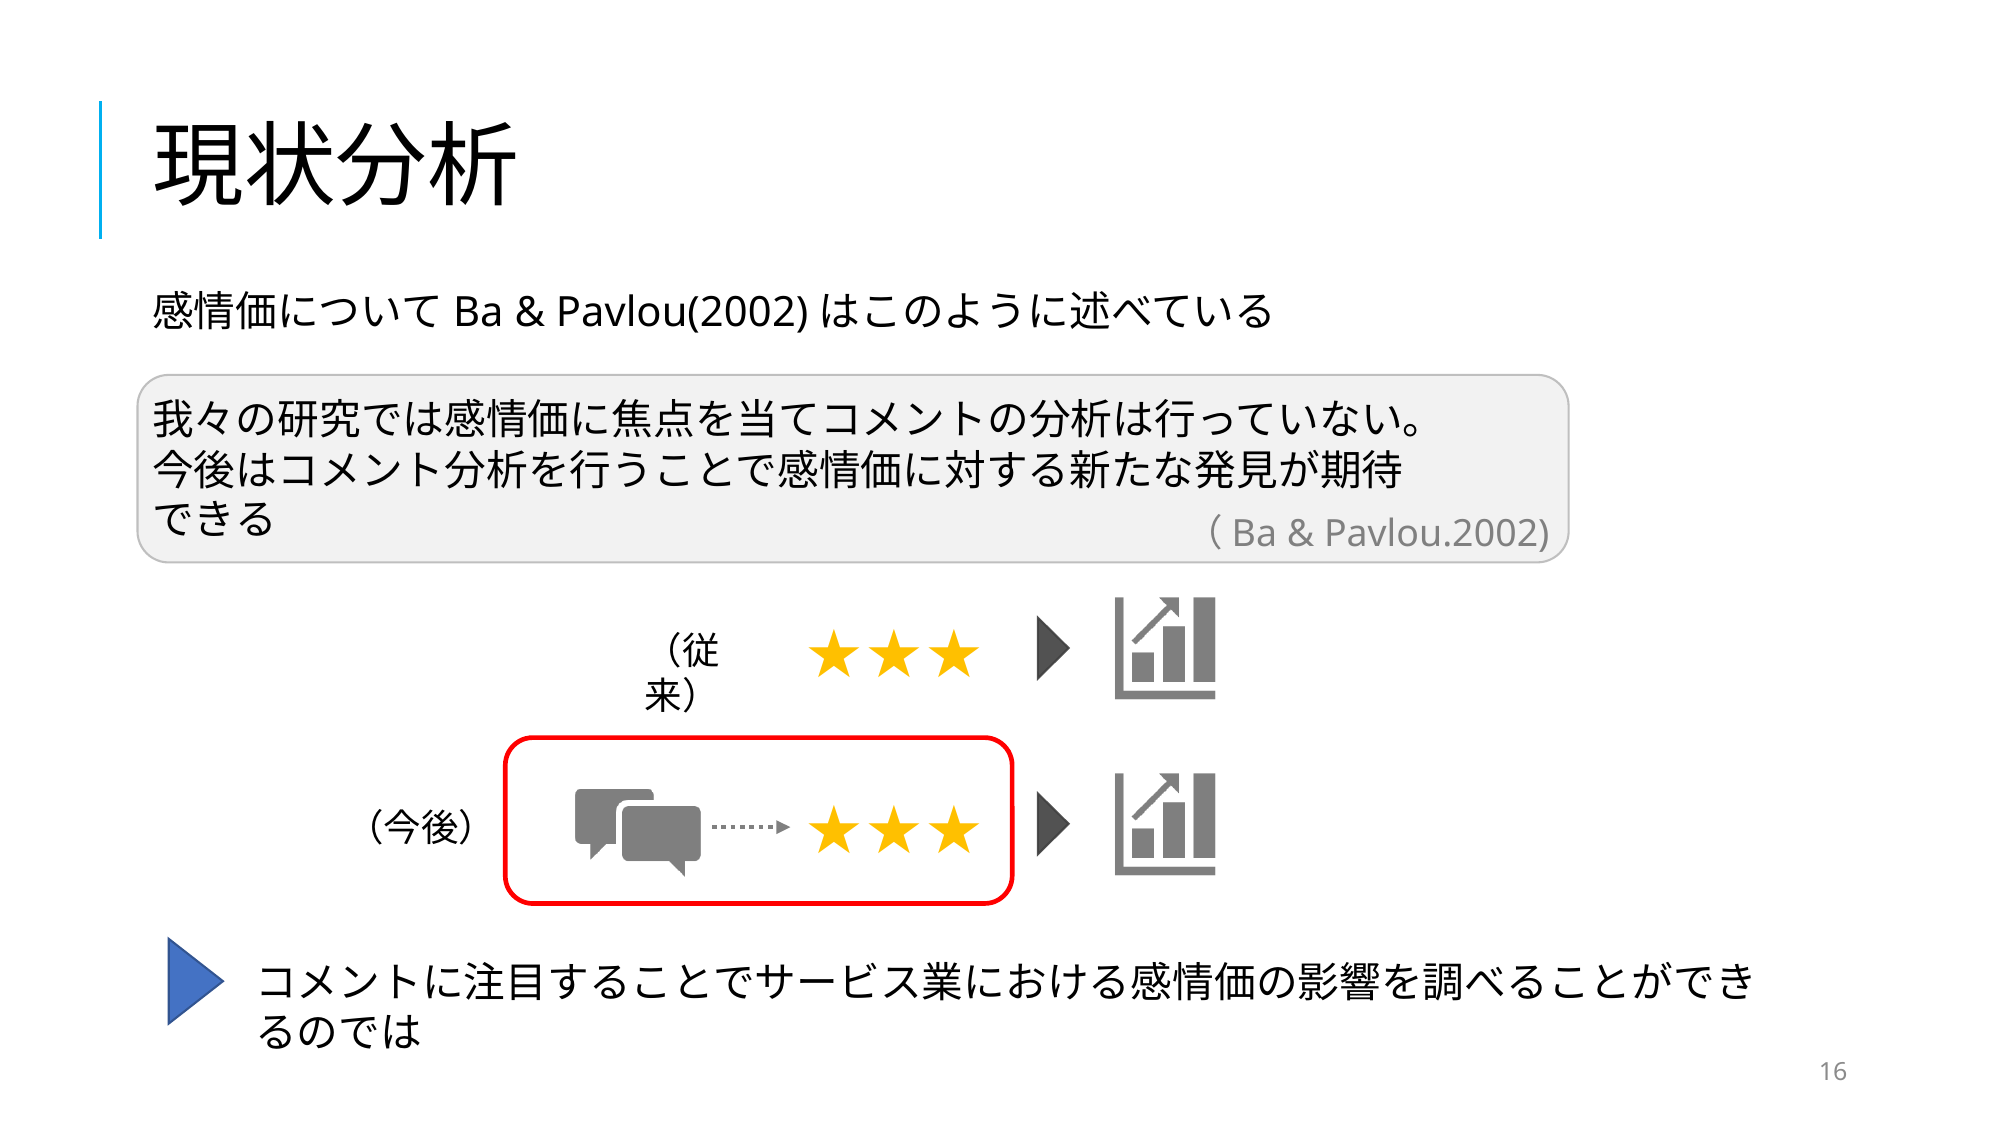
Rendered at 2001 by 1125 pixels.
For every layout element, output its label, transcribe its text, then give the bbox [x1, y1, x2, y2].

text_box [766, 754, 1234, 894]
text_box [167, 936, 225, 1026]
title 現状分析 [137, 59, 1863, 278]
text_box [766, 578, 1234, 718]
slide_number 16 [1412, 1042, 1863, 1103]
picture [561, 757, 713, 908]
text_box 感情価についてBa & Pavlou(2002)はこのように述べている [137, 277, 1474, 343]
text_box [137, 374, 1569, 563]
text_box コメントに注目することでサービス業における感情価の影響を調べることができるのでは [240, 948, 1805, 1064]
text_box （従来） [629, 619, 791, 725]
text_box （今後） [331, 796, 515, 857]
text_box [504, 736, 1011, 905]
